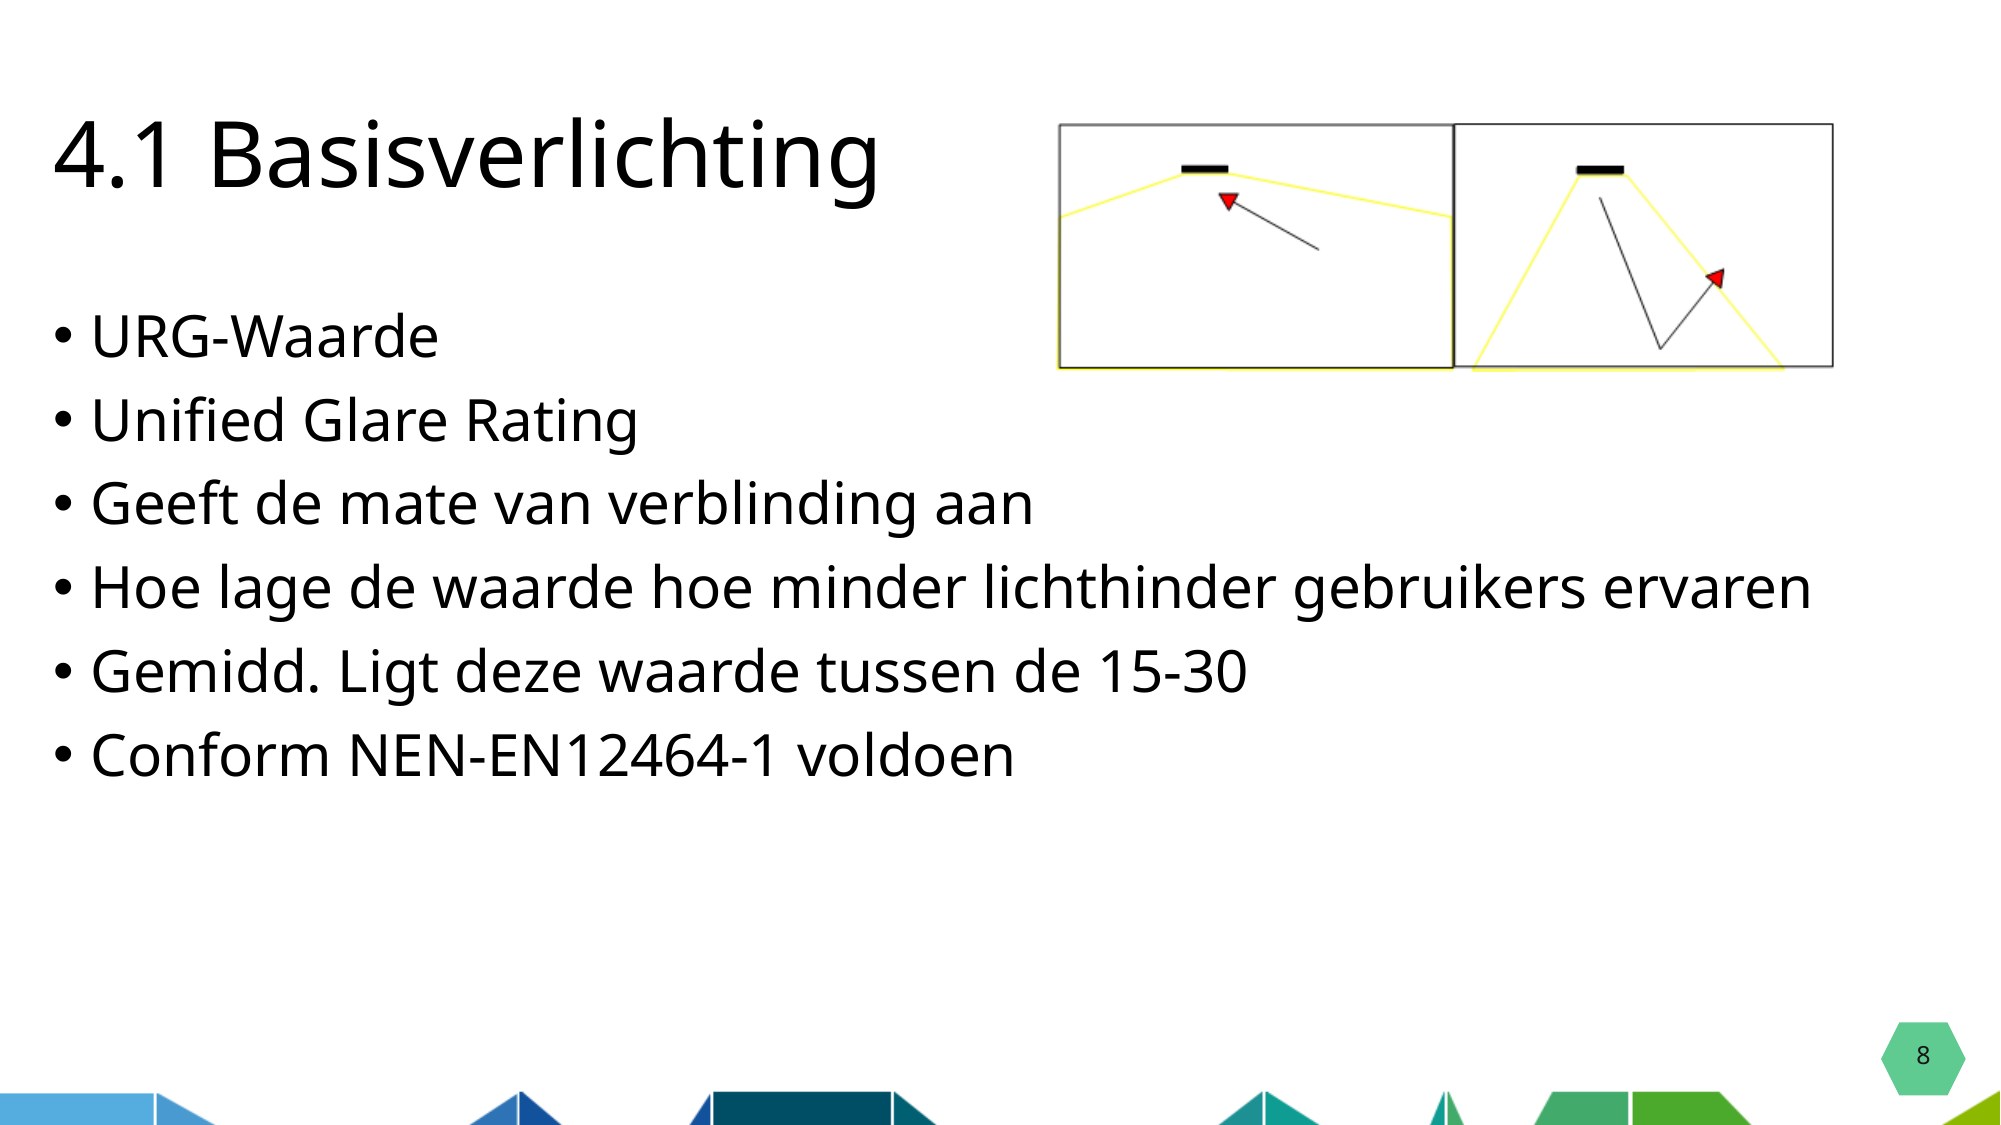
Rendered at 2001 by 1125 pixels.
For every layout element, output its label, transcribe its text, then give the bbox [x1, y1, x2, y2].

list URG-Waarde Unified Glare Rating Geeft de mate van verblinding aan Hoe lage de waarde hoe minder lichthinder gebruikers ervaren Gemidd. Ligt deze waarde tussen de 15-30 Conform NEN-EN12464-1 voldoen [38, 299, 1962, 1014]
picture [0, 1086, 2000, 1125]
picture [1055, 122, 1837, 372]
title 4.1 Basisverlichting [38, 38, 1962, 278]
slide_number 8 [1884, 1026, 1962, 1087]
